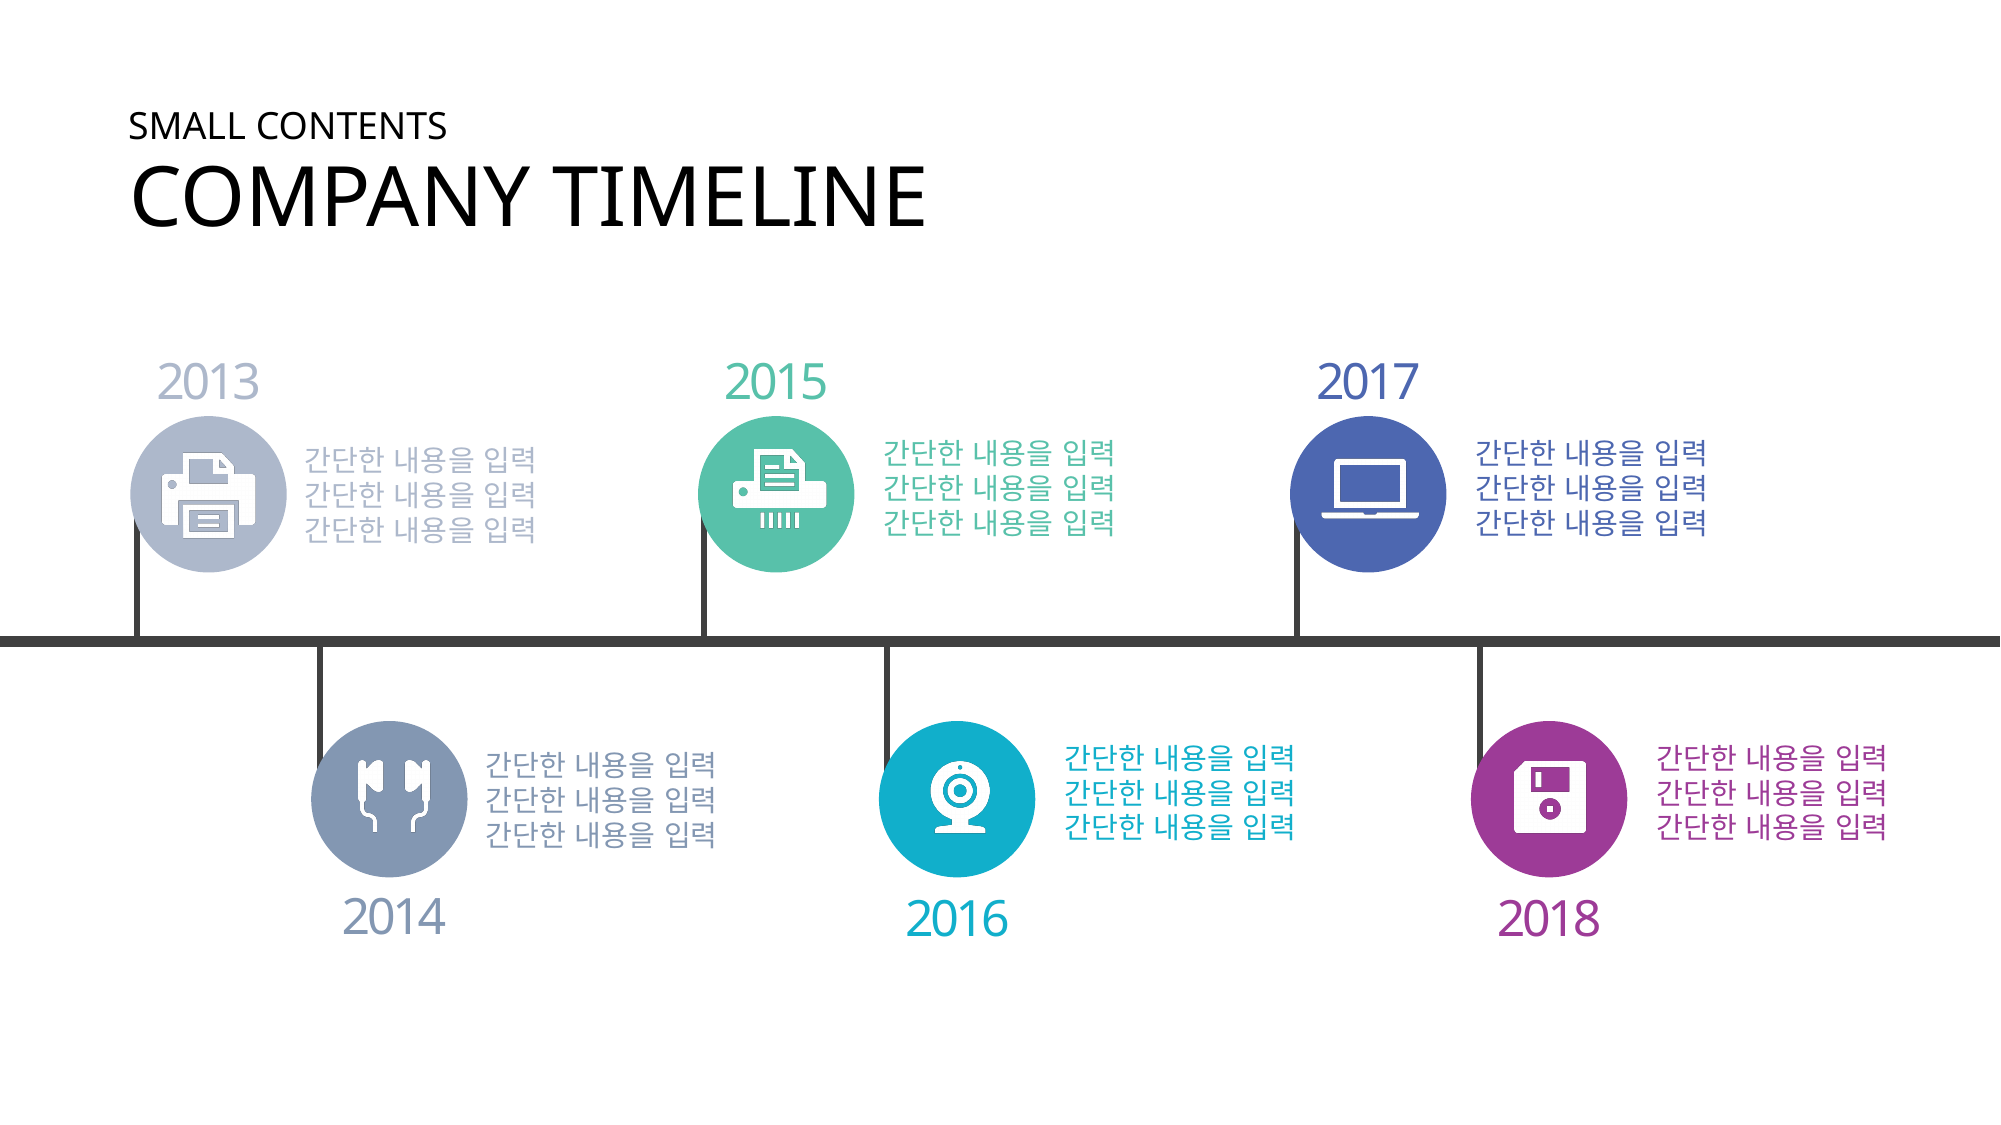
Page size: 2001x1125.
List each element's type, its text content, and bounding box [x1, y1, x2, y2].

text_box [877, 719, 1037, 878]
text_box 간단한 내용을 입력 간단한 내용을 입력 간단한 내용을 입력 [1049, 732, 1312, 853]
text_box 2015 [709, 342, 844, 417]
text_box 2013 [141, 342, 276, 417]
picture [909, 746, 1011, 848]
text_box [696, 417, 856, 574]
text_box 간단한 내용을 입력 간단한 내용을 입력 간단한 내용을 입력 [1641, 732, 1904, 853]
text_box 간단한 내용을 입력 간단한 내용을 입력 간단한 내용을 입력 [868, 427, 1131, 548]
text_box 간단한 내용을 입력 간단한 내용을 입력 간단한 내용을 입력 [1461, 427, 1723, 548]
text_box [1289, 417, 1448, 574]
text_box COMPANY TIMELINE [114, 135, 945, 251]
text_box 2018 [1482, 878, 1617, 954]
picture [1319, 437, 1421, 540]
text_box 2016 [890, 878, 1025, 954]
text_box [1469, 719, 1629, 878]
picture [157, 444, 260, 546]
picture [1499, 746, 1601, 848]
picture [728, 437, 831, 540]
text_box 간단한 내용을 입력 간단한 내용을 입력 간단한 내용을 입력 [289, 434, 552, 555]
picture [343, 745, 445, 847]
text_box 2014 [326, 877, 462, 953]
text_box 2017 [1301, 342, 1436, 417]
text_box [310, 719, 469, 877]
text_box 간단한 내용을 입력 간단한 내용을 입력 간단한 내용을 입력 [470, 739, 733, 860]
text_box [129, 417, 288, 574]
text_box SMALL CONTENTS [113, 94, 463, 155]
